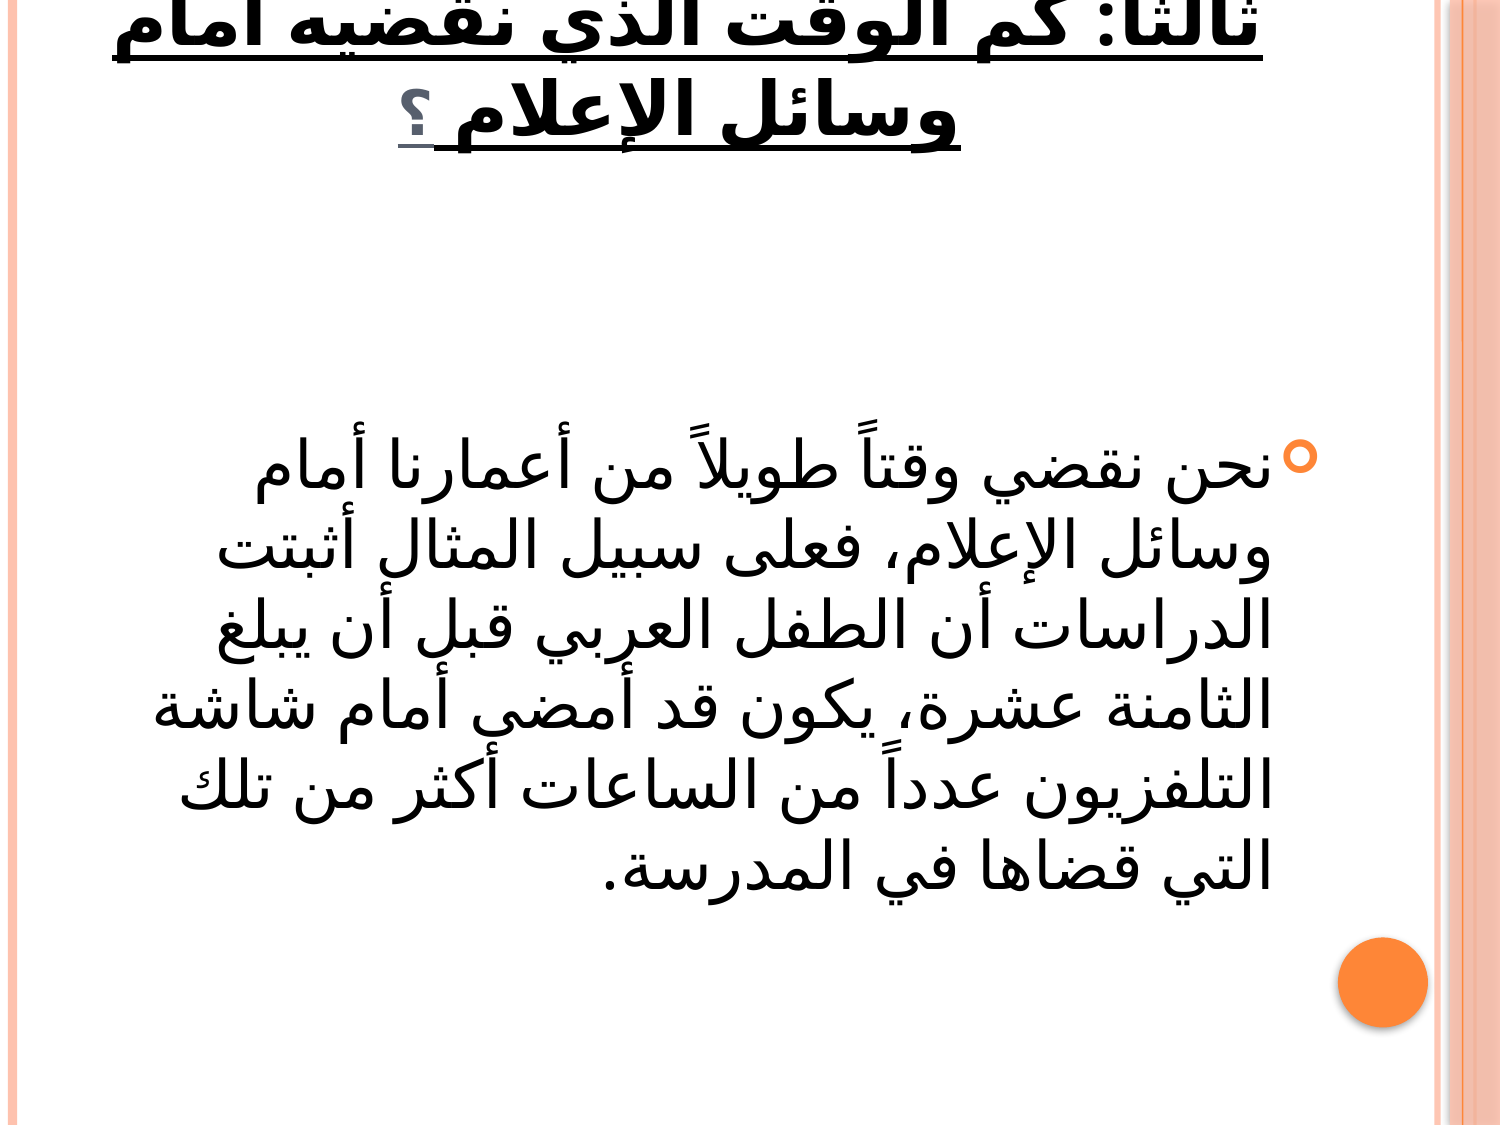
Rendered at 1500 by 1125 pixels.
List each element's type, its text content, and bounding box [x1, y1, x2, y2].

title ثالثاً: كم الوقت الذي نقضيه أمام وسائل الإعلام ؟ [75, 45, 1300, 233]
list نحن نقضي وقتاً طويلاً من أعمارنا أمام وسائل الإعلام، فعلى سبيل المثال أثبتت الدراسات أن الطفل العربي قبل أن يبلغ الثامنة عشرة، يكون قد أمضى أمام شاشة التلفزيون عدداً من الساعات أكثر من تلك التي قضاها في المدرسة. [75, 262, 1336, 1062]
